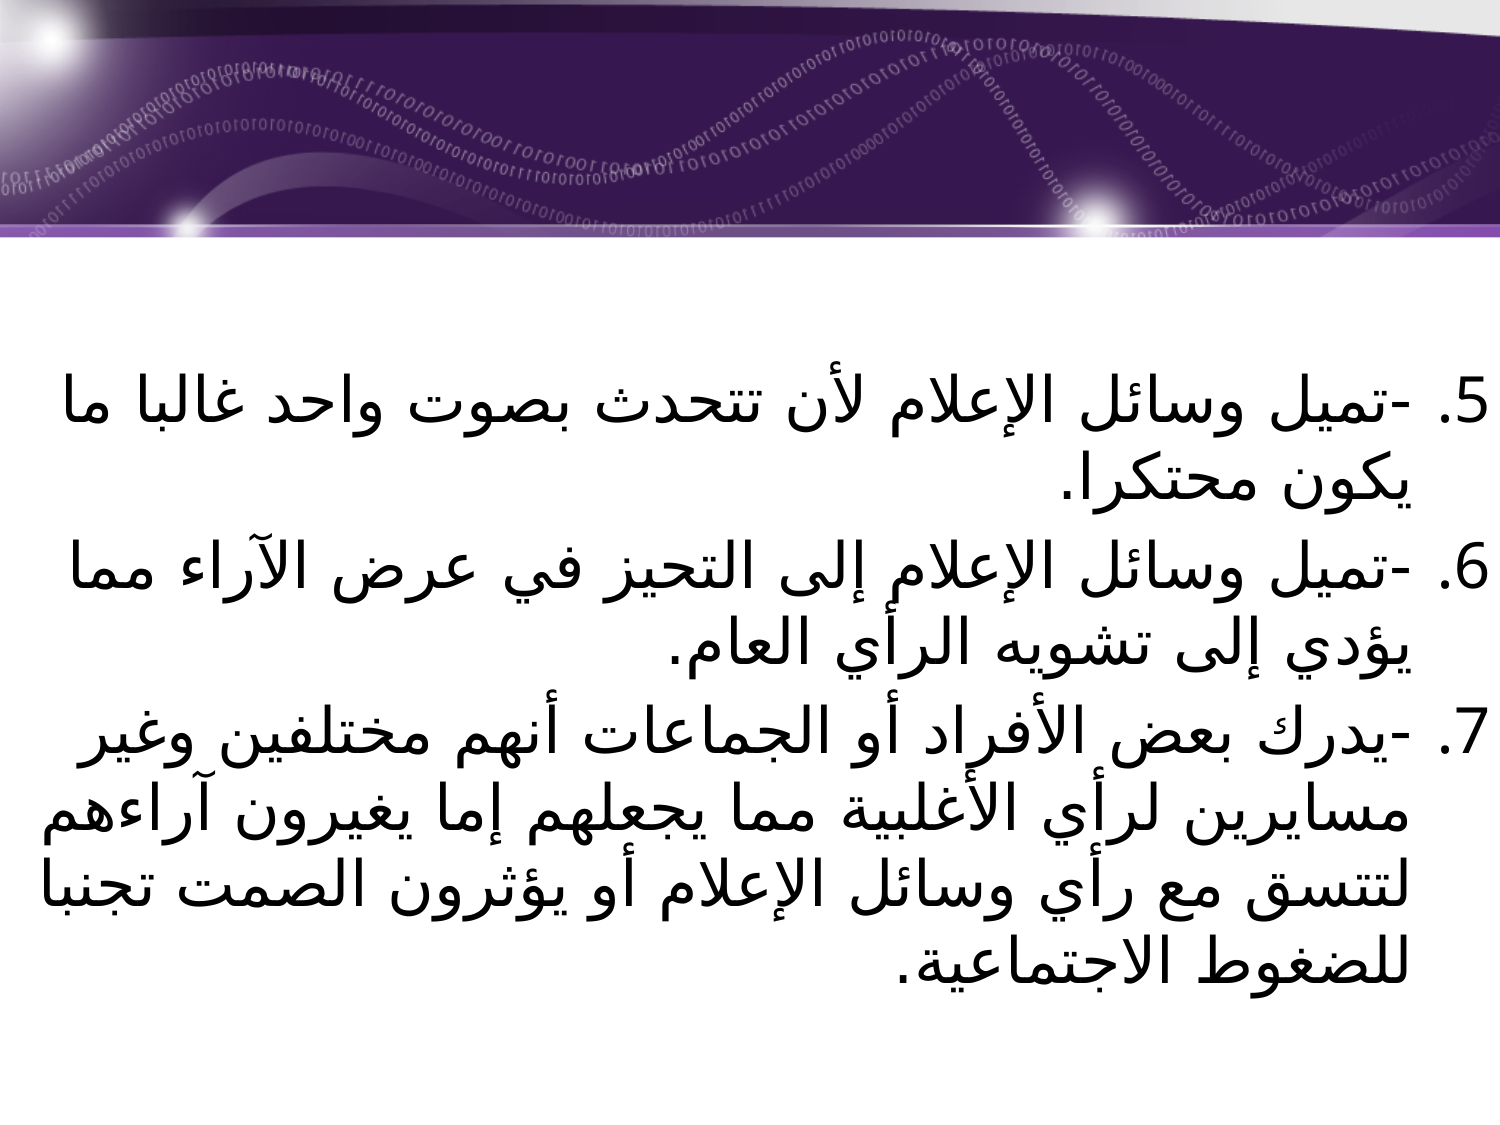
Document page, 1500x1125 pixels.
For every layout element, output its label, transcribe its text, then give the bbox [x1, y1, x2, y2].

list -تميل وسائل الإعلام لأن تتحدث بصوت واحد غالبا ما يكون محتكرا. -تميل وسائل الإعلام إلى التحيز في عرض الآراء مما يؤدي إلى تشويه الرأي العام. -يدرك بعض الأفراد أو الجماعات أنهم مختلفين وغير مسايرين لرأي الأغلبية مما يجعلهم إما يغيرون آراءهم لتتسق مع رأي وسائل الإعلام أو يؤثرون الصمت تجنبا للضغوط الاجتماعية. [0, 262, 1500, 1005]
picture [0, 0, 1500, 237]
